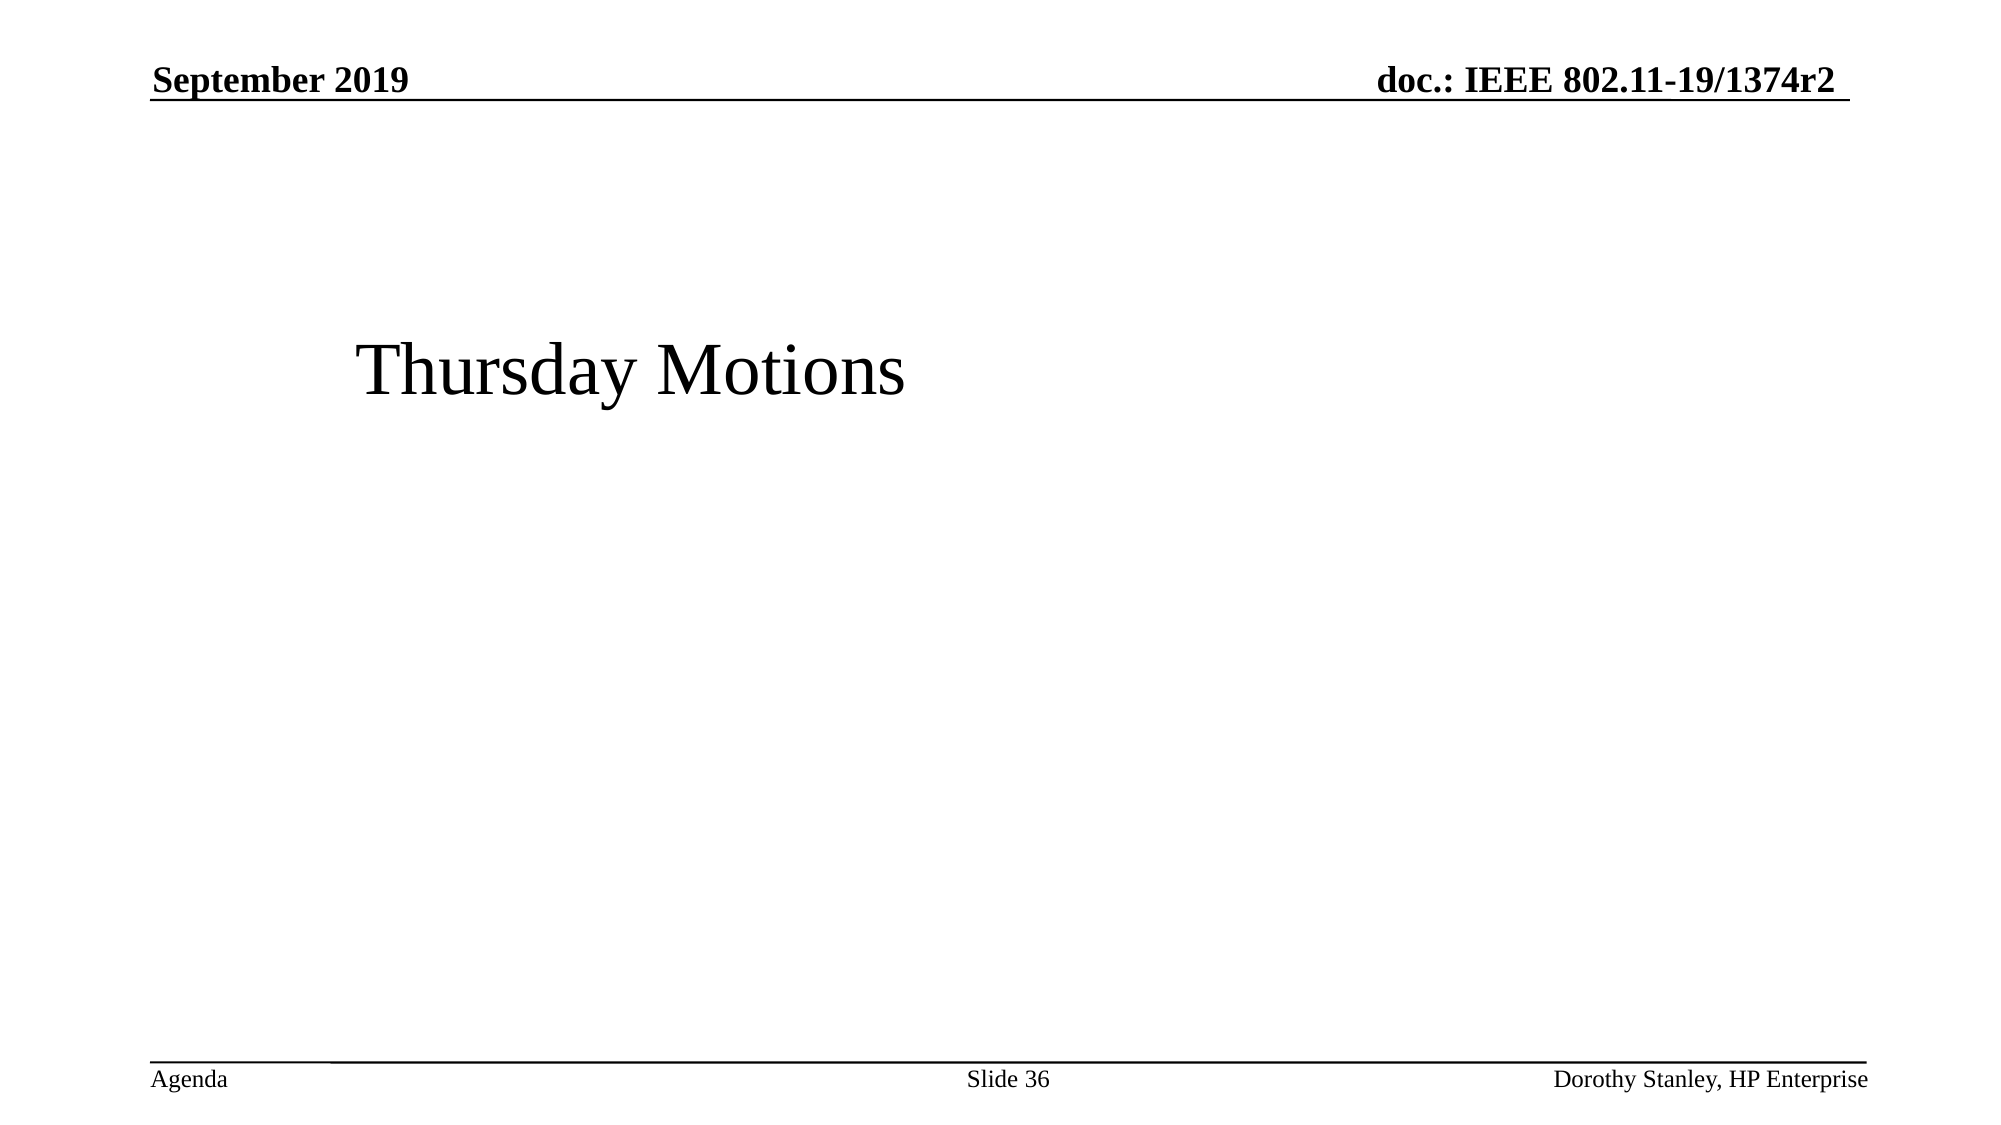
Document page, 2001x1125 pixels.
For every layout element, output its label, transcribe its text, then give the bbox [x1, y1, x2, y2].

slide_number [152, 54, 567, 100]
footer Dorothy Stanley, HP Enterprise [1549, 1062, 1869, 1093]
slide_number Slide 36 [964, 1062, 1053, 1093]
text_box Thursday Motions [340, 312, 923, 418]
